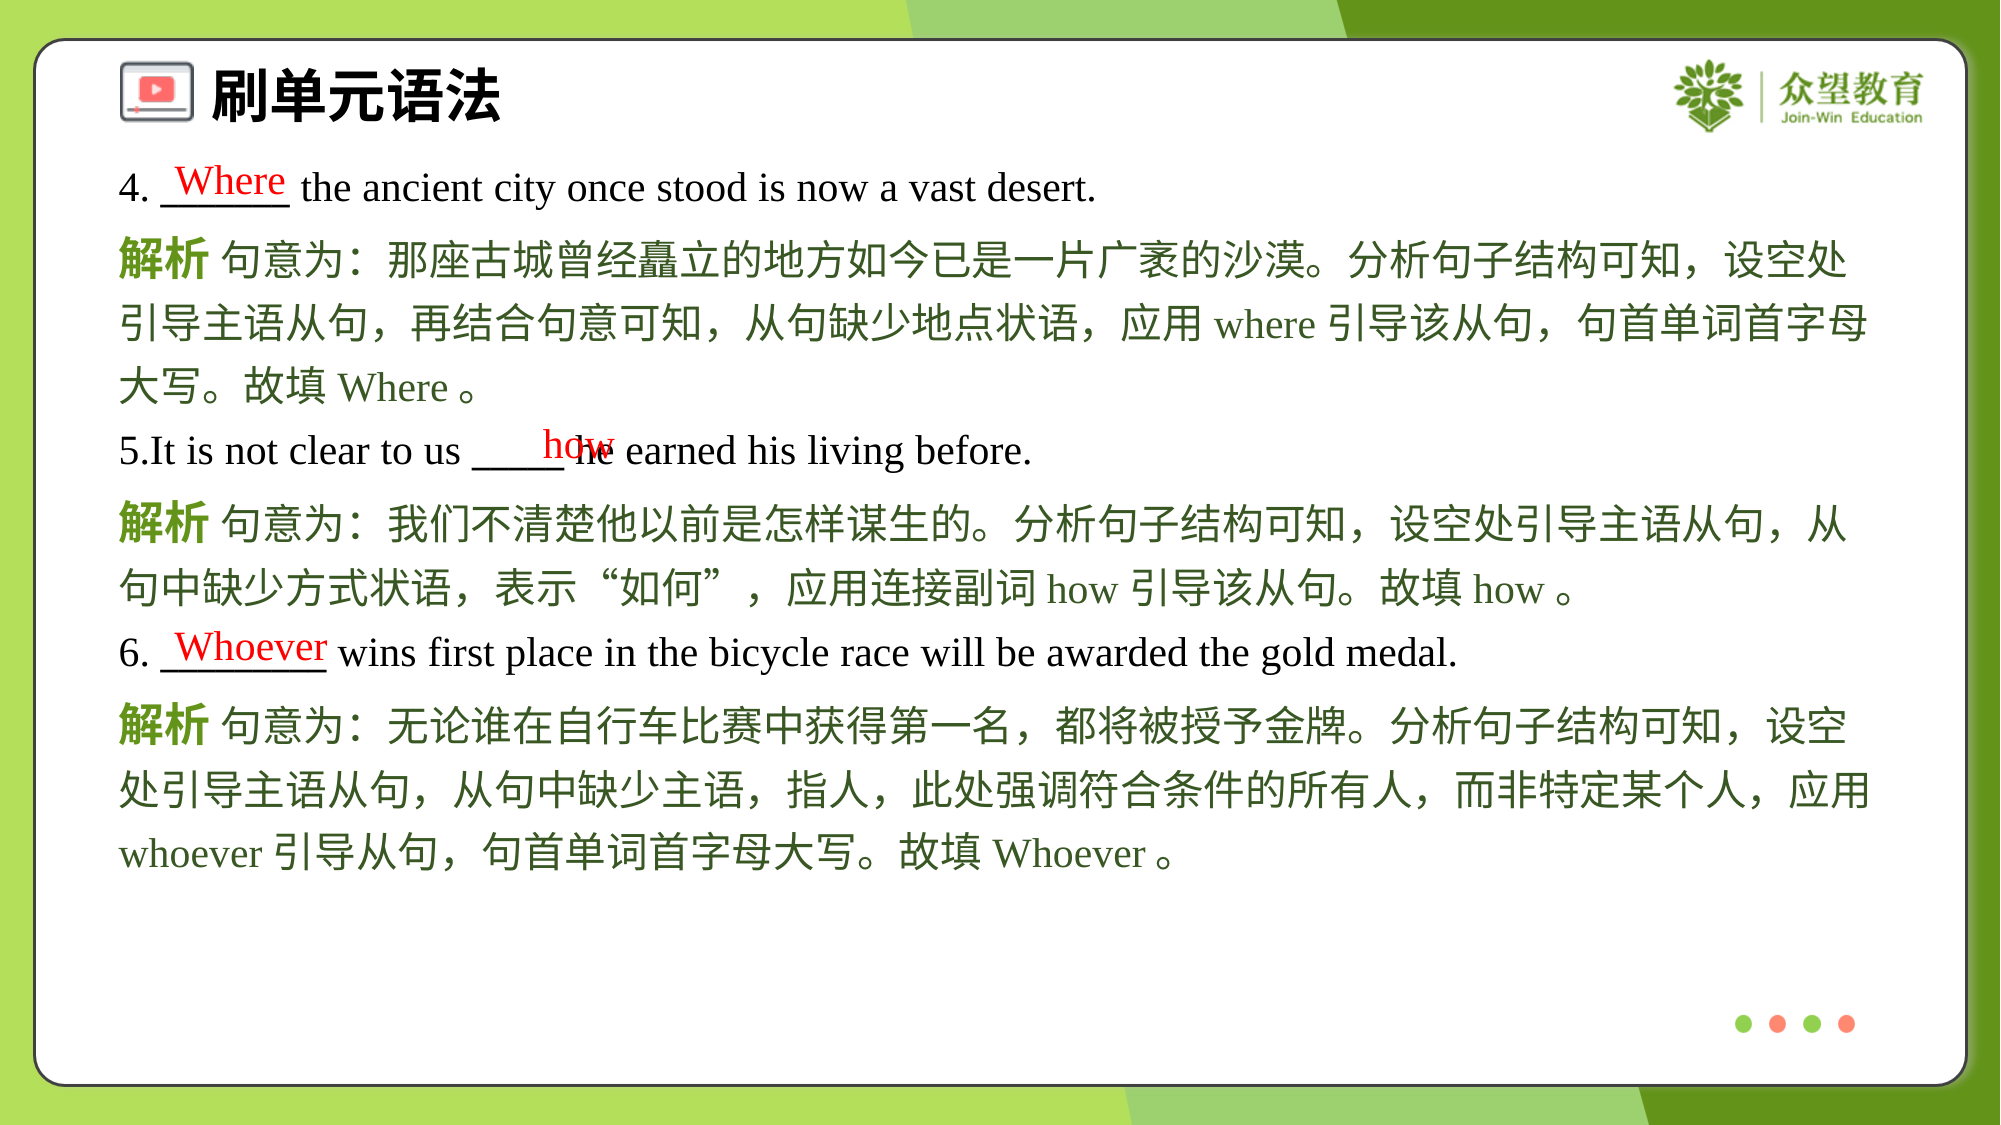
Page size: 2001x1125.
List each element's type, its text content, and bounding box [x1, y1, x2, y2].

text_box 解析 句意为：我们不清楚他以前是怎样谋生的。分析句子结构可知，设空处引导主语从句，从句中缺少方式状语，表示“如何”，应用连接副词how引导该从句。故填how。 [118, 480, 1883, 607]
text_box 解析 句意为：无论谁在自行车比赛中获得第一名，都将被授予金牌。分析句子结构可知，设空处引导主语从句，从句中缺少主语，指人，此处强调符合条件的所有人，而非特定某个人，应用whoever引导从句，句首单词首字母大写。故填Whoever。 [118, 682, 1883, 872]
picture [0, 0, 2000, 1125]
text_box Whoever [170, 606, 333, 665]
text_box Where [170, 140, 291, 199]
text_box 6. _________ wins first place in the bicycle race will be awarded the gold medal. [118, 612, 1883, 670]
text_box 5.It is not clear to us _____ he earned his living before. [118, 410, 1883, 468]
text_box 4. _______ the ancient city once stood is now a vast desert. [118, 146, 1883, 204]
text_box how [538, 404, 620, 463]
text_box 解析 句意为：那座古城曾经矗立的地方如今已是一片广袤的沙漠。分析句子结构可知，设空处引导主语从句，再结合句意可知，从句缺少地点状语，应用where引导该从句，句首单词首字母大写。故填Where。 [118, 215, 1883, 405]
